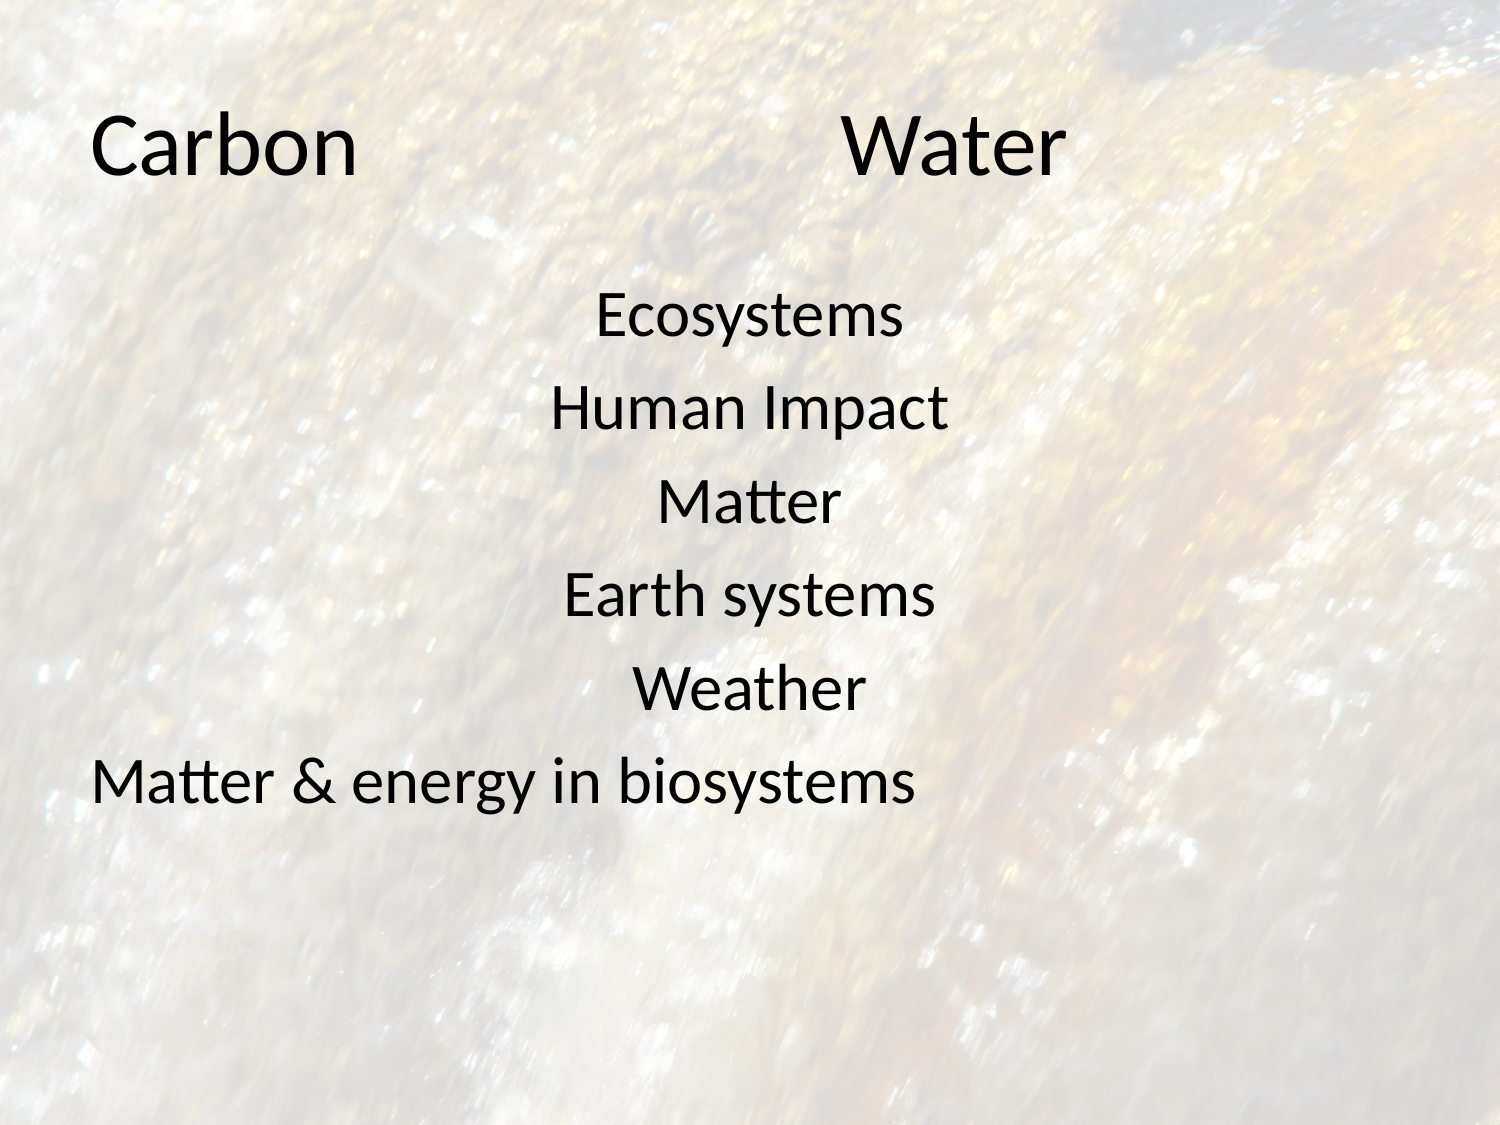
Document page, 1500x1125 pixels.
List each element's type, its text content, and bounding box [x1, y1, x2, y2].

list Ecosystems Human Impact Matter Earth systems Weather Matter & energy in biosystems [75, 262, 1425, 1005]
title Carbon Water [75, 45, 1425, 233]
